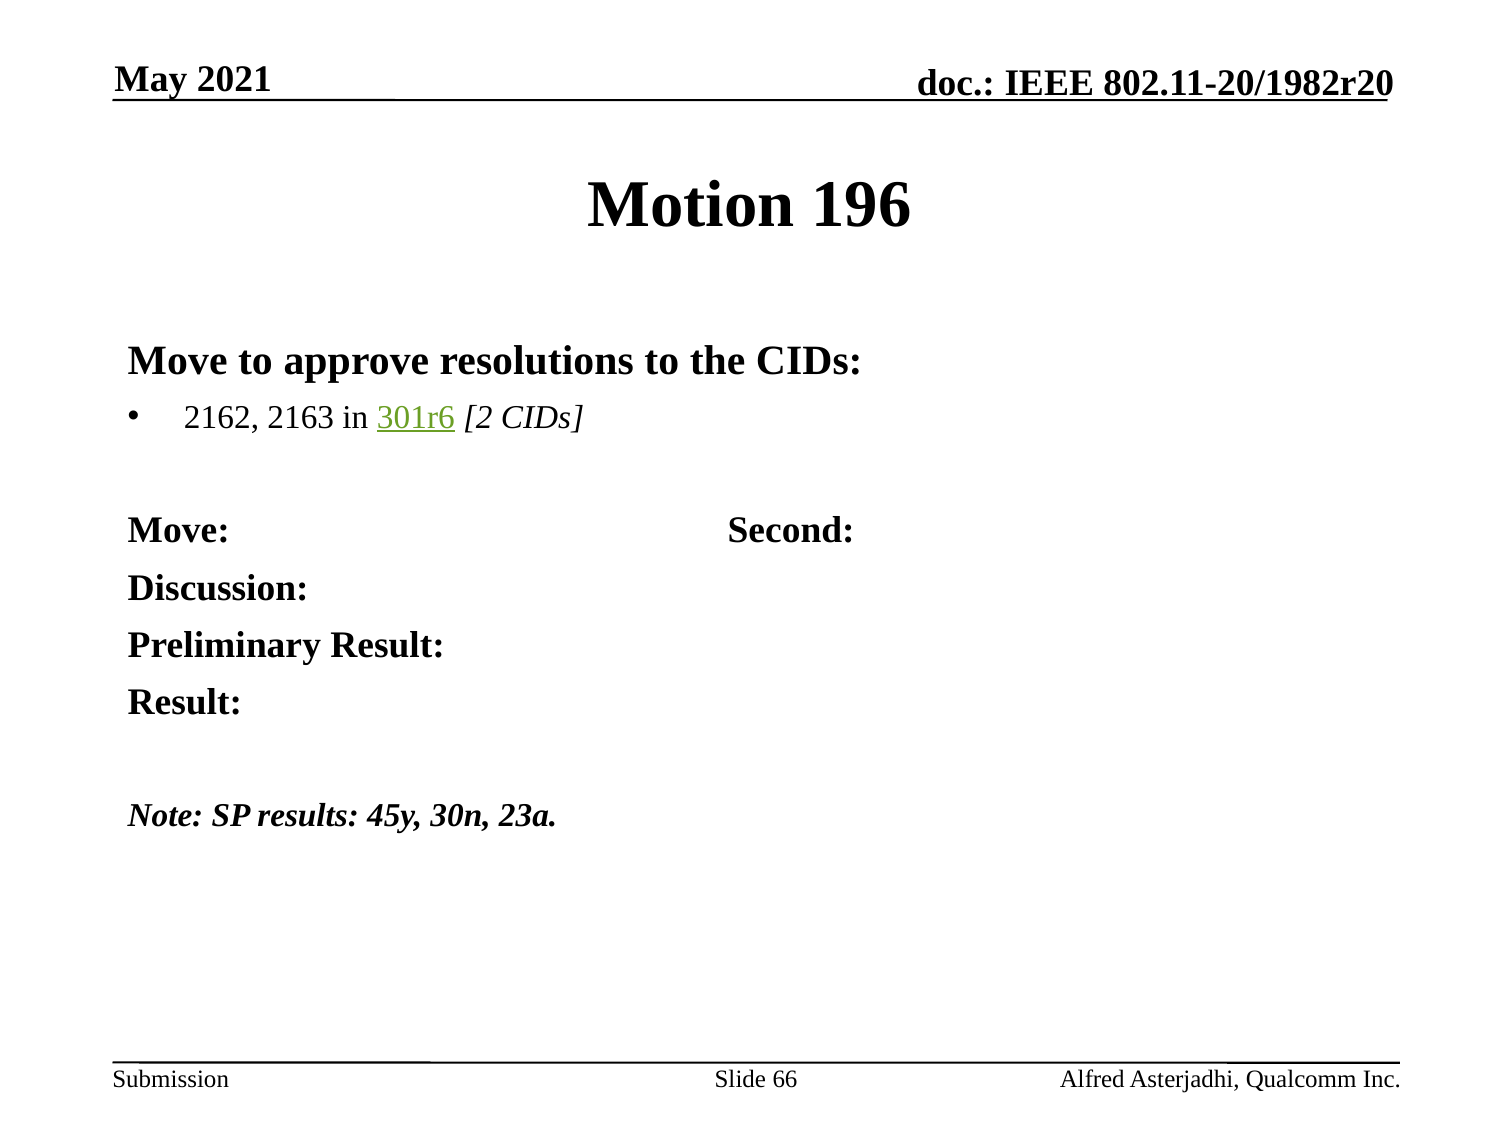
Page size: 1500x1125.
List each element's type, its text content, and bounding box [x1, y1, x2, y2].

list Move to approve resolutions to the CIDs: 2162, 2163 in 301r6 [2 CIDs] Move: Second: Discussion: Preliminary Result: Result: Note: SP results: 45y, 30n, 23a. [112, 324, 1388, 1000]
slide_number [114, 54, 423, 100]
footer Alfred Asterjadhi, Qualcomm Inc. [878, 1061, 1402, 1093]
title Motion 196 [112, 112, 1388, 288]
slide_number Slide 66 [712, 1061, 800, 1123]
